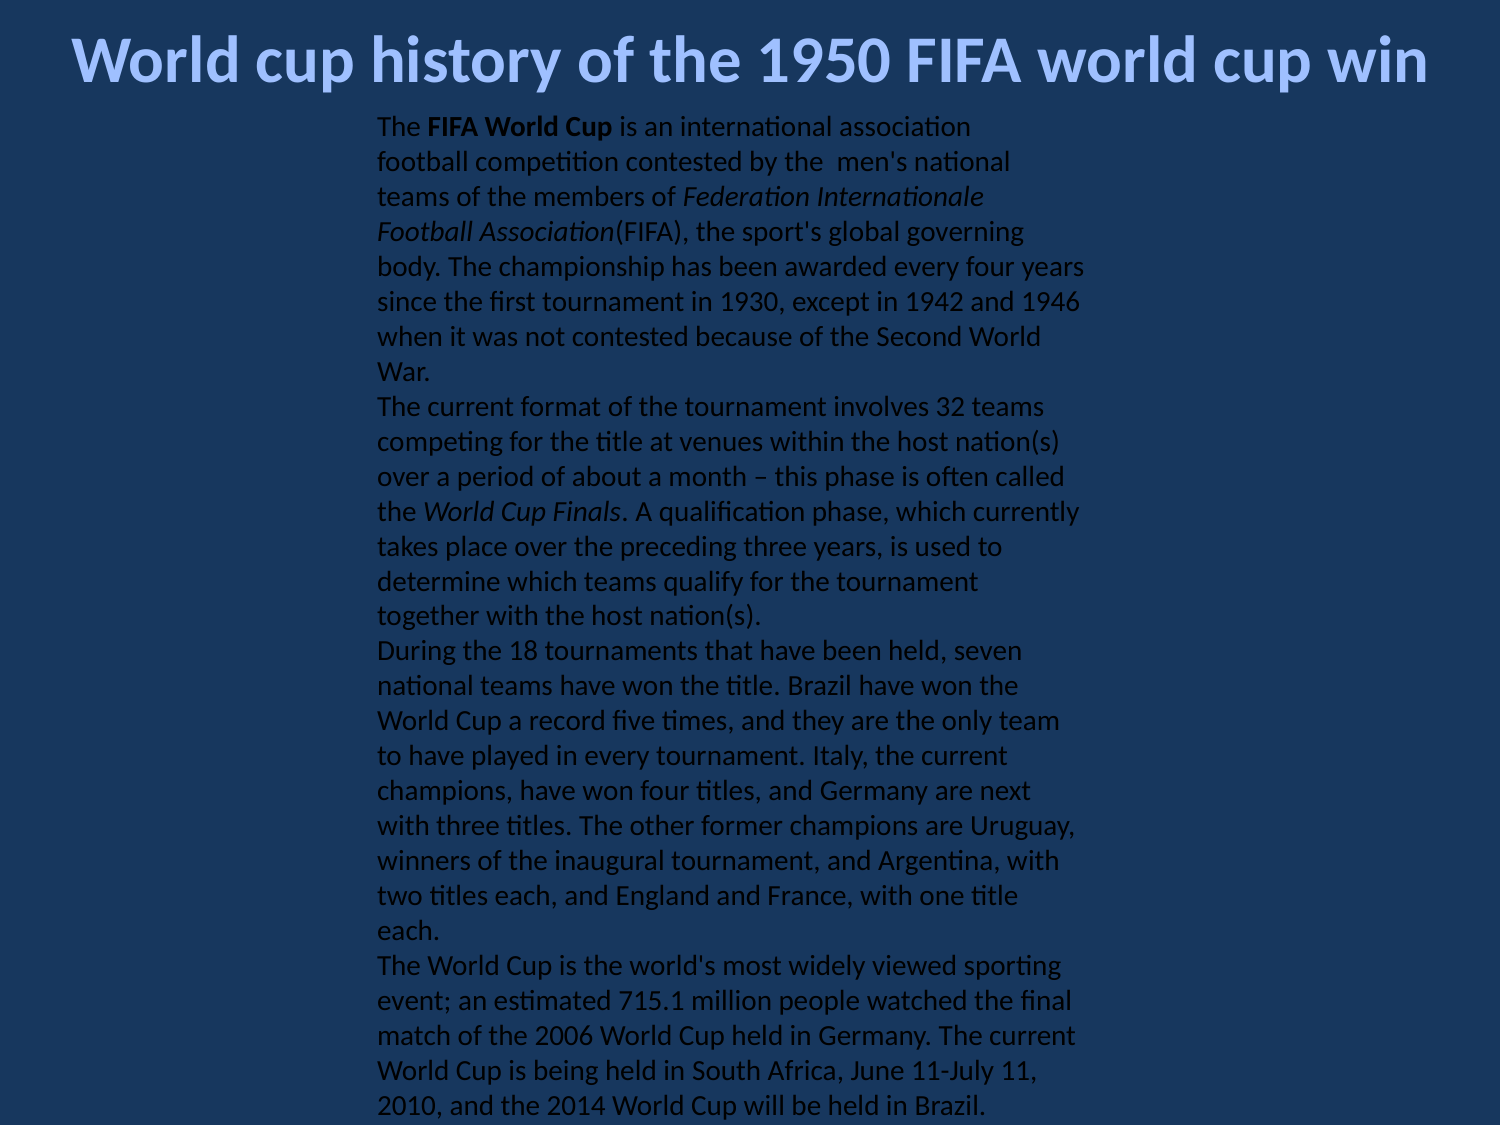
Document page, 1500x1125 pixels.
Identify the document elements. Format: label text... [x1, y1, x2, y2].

text_box The FIFA World Cup is an international association football competition contested by the men's national teams of the members of Federation Internationale Football Association(FIFA), the sport's global governing body. The championship has been awarded every four years since the first tournament in 1930, except in 1942 and 1946 when it was not contested because of the Second World War. The current format of the tournament involves 32 teams competing for the title at venues within the host nation(s) over a period of about a month – this phase is often called the World Cup Finals. A qualification phase, which currently takes place over the preceding three years, is used to determine which teams qualify for the tournament together with the host nation(s). During the 18 tournaments that have been held, seven national teams have won the title. Brazil have won the World Cup a record five times, and they are the only team to have played in every tournament. Italy, the current champions, have won four titles, and Germany are next with three titles. The other former champions are Uruguay, winners of the inaugural tournament, and Argentina, with two titles each, and England and France, with one title each. The World Cup is the world's most widely viewed sporting event; an estimated 715.1 million people watched the final match of the 2006 World Cup held in Germany. The current World Cup is being held in South Africa, June 11-July 11, 2010, and the 2014 World Cup will be held in Brazil. [362, 99, 1100, 1125]
text_box World cup history of the 1950 FIFA world cup win [0, 0, 1500, 105]
